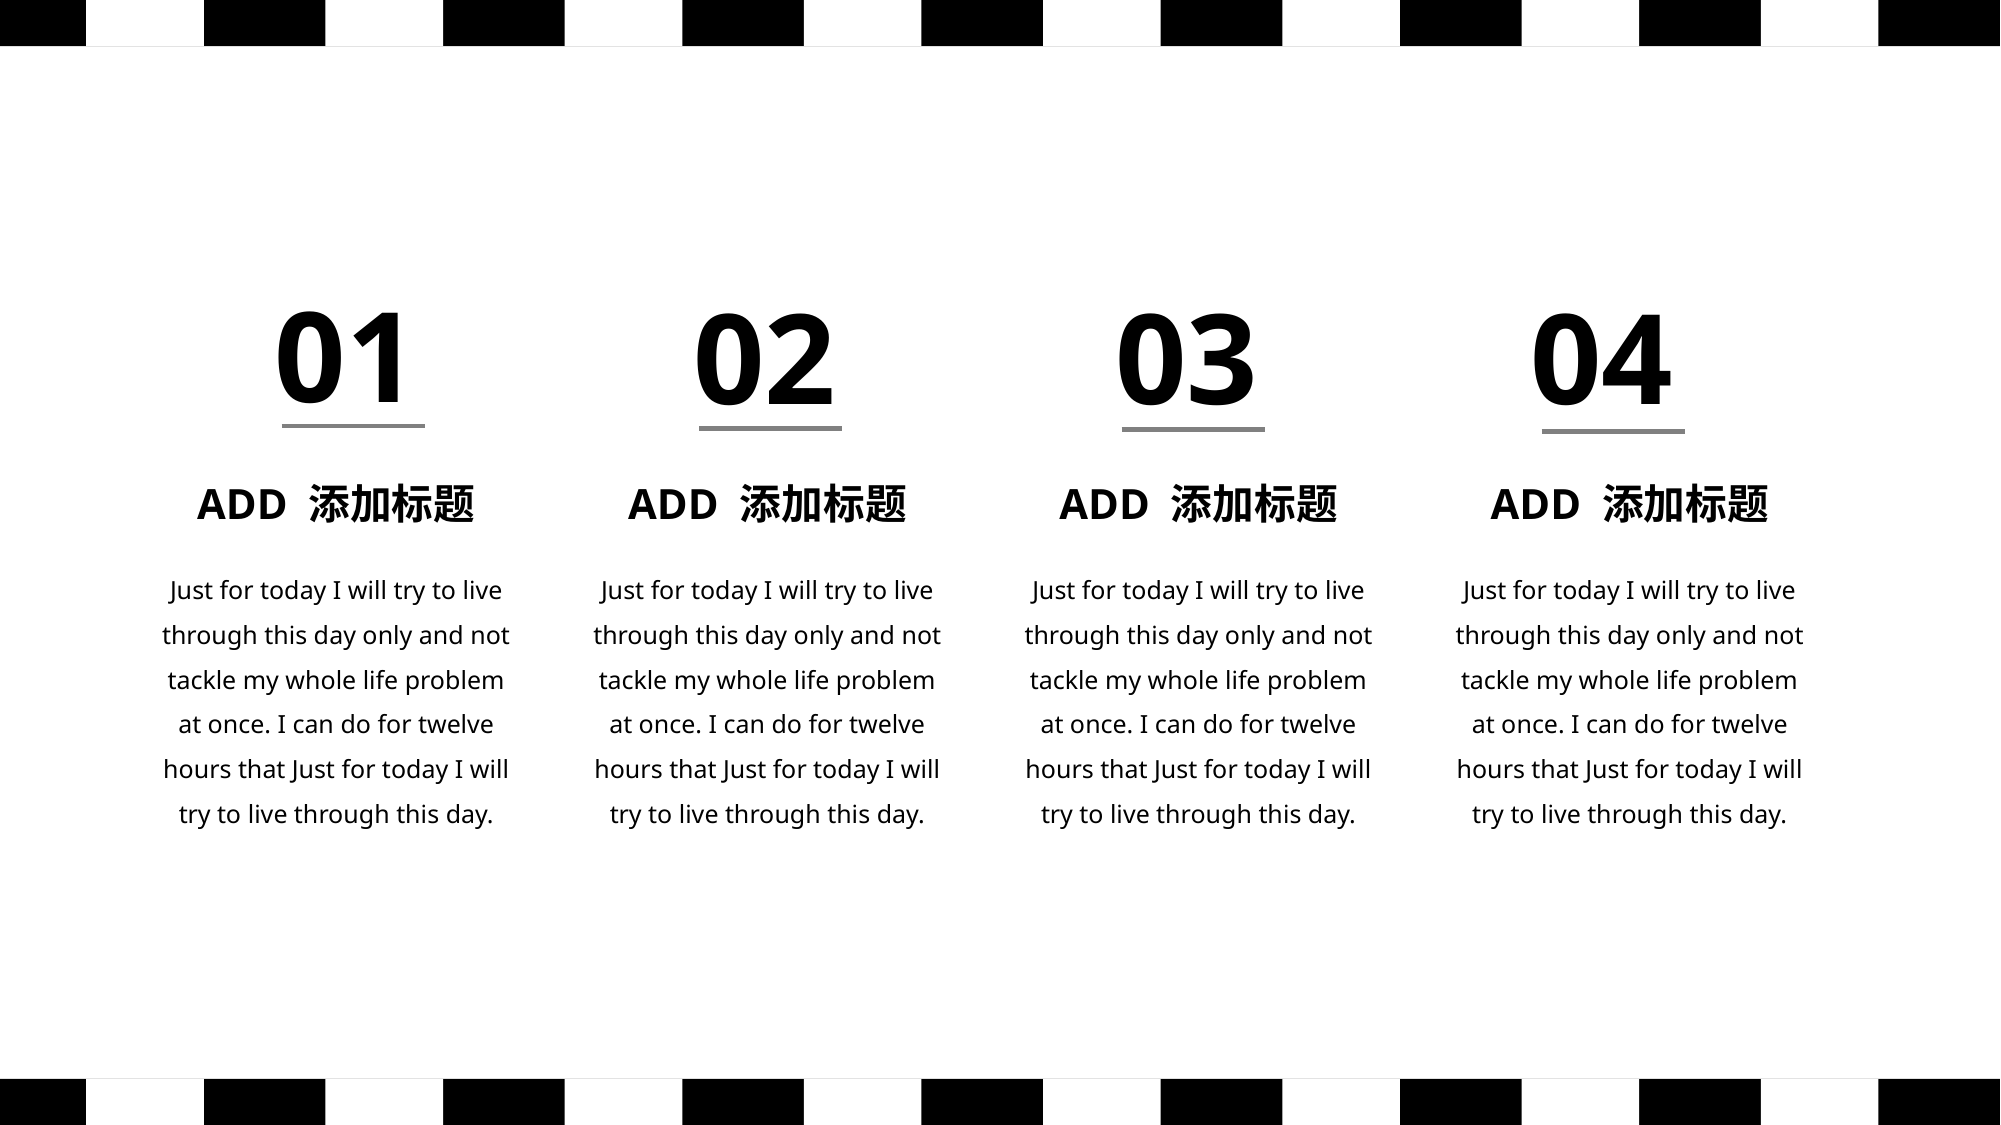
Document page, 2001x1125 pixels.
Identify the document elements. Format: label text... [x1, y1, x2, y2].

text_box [0, 0, 2000, 47]
text_box Just for today I will try to live through this day only and not tackle my whole life problem at once. I can do for twelve hours that Just for today I will try to live through this day. [1436, 552, 1824, 837]
text_box Just for today I will try to live through this day only and not tackle my whole life problem at once. I can do for twelve hours that Just for today I will try to live through this day. [574, 552, 961, 837]
text_box ADD 添加标题 [548, 470, 980, 536]
text_box 02 [645, 272, 884, 437]
text_box Just for today I will try to live through this day only and not tackle my whole life problem at once. I can do for twelve hours that Just for today I will try to live through this day. [1005, 552, 1392, 837]
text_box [0, 1078, 2000, 1125]
text_box ADD 添加标题 [117, 470, 548, 536]
text_box 03 [1072, 272, 1301, 437]
text_box 01 [242, 269, 450, 435]
text_box ADD 添加标题 [1411, 470, 1849, 536]
text_box ADD 添加标题 [980, 470, 1411, 536]
text_box 04 [1487, 272, 1717, 437]
text_box Just for today I will try to live through this day only and not tackle my whole life problem at once. I can do for twelve hours that Just for today I will try to live through this day. [143, 552, 530, 837]
